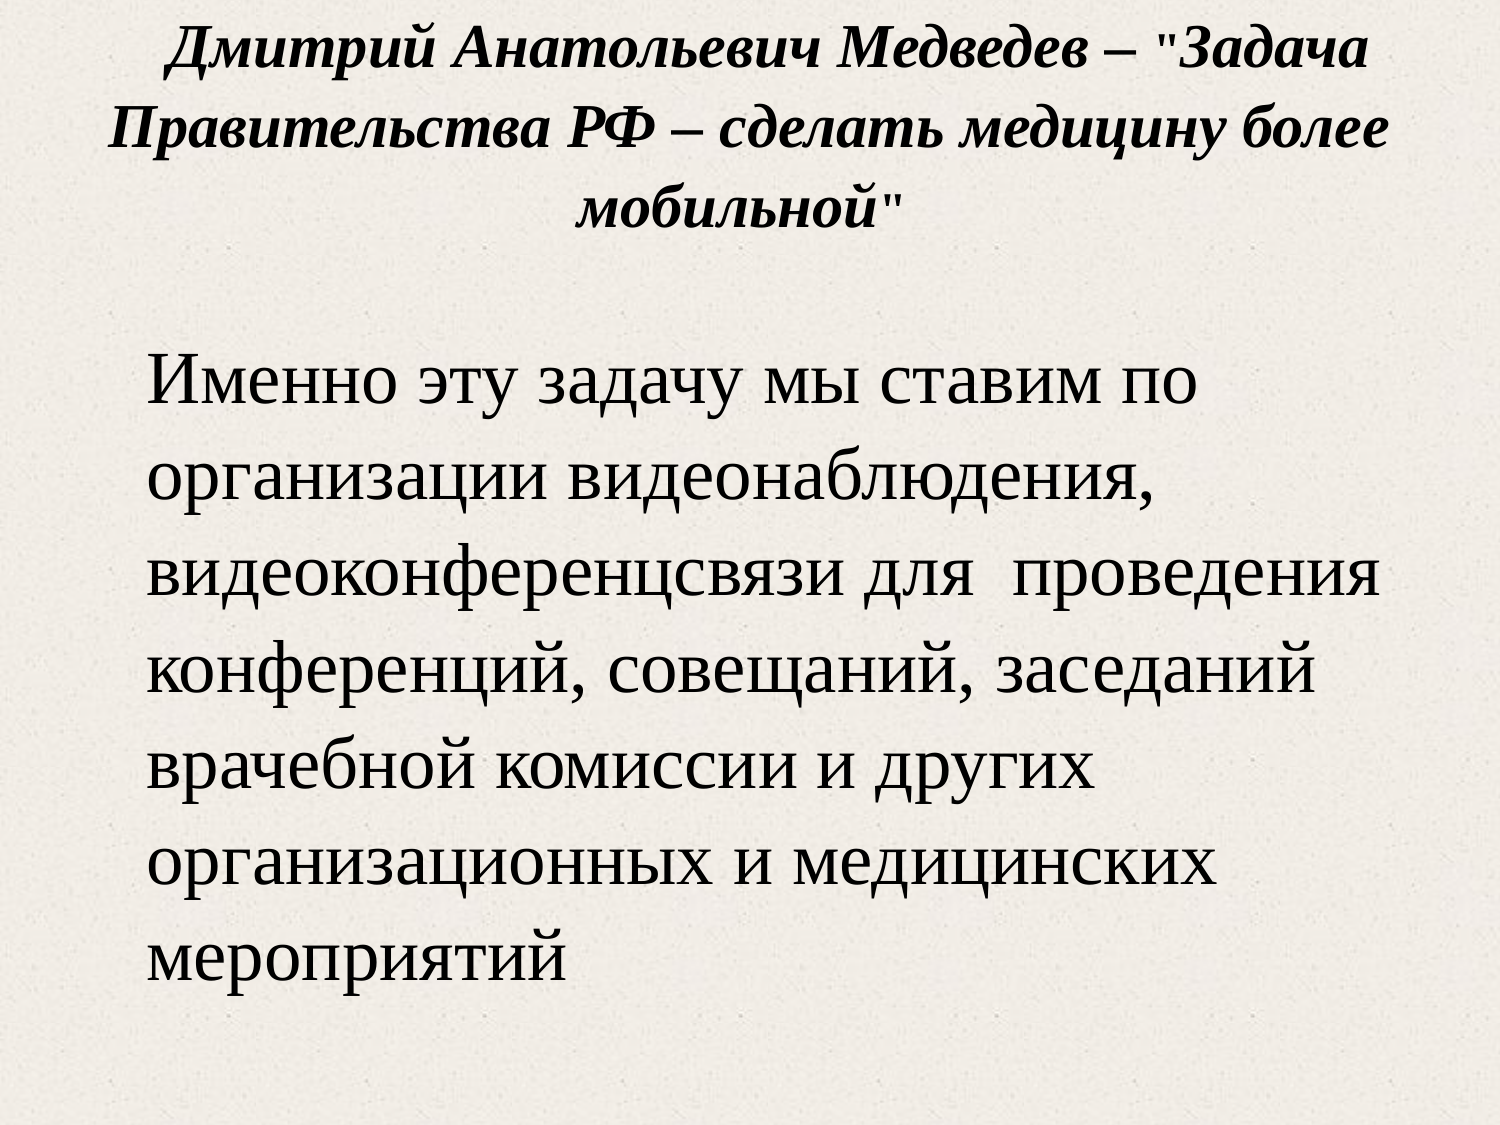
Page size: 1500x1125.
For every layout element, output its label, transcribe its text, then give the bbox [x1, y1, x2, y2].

list Именно эту задачу мы ставим по организации видеонаблюдения, видеоконференцсвязи для проведения конференций, совещаний, заседаний врачебной комиссии и других организационных и медицинских мероприятий [74, 314, 1426, 1006]
title Дмитрий Анатольевич Медведев – "Задача Правительства РФ – сделать медицину более мобильной" [74, 7, 1426, 233]
